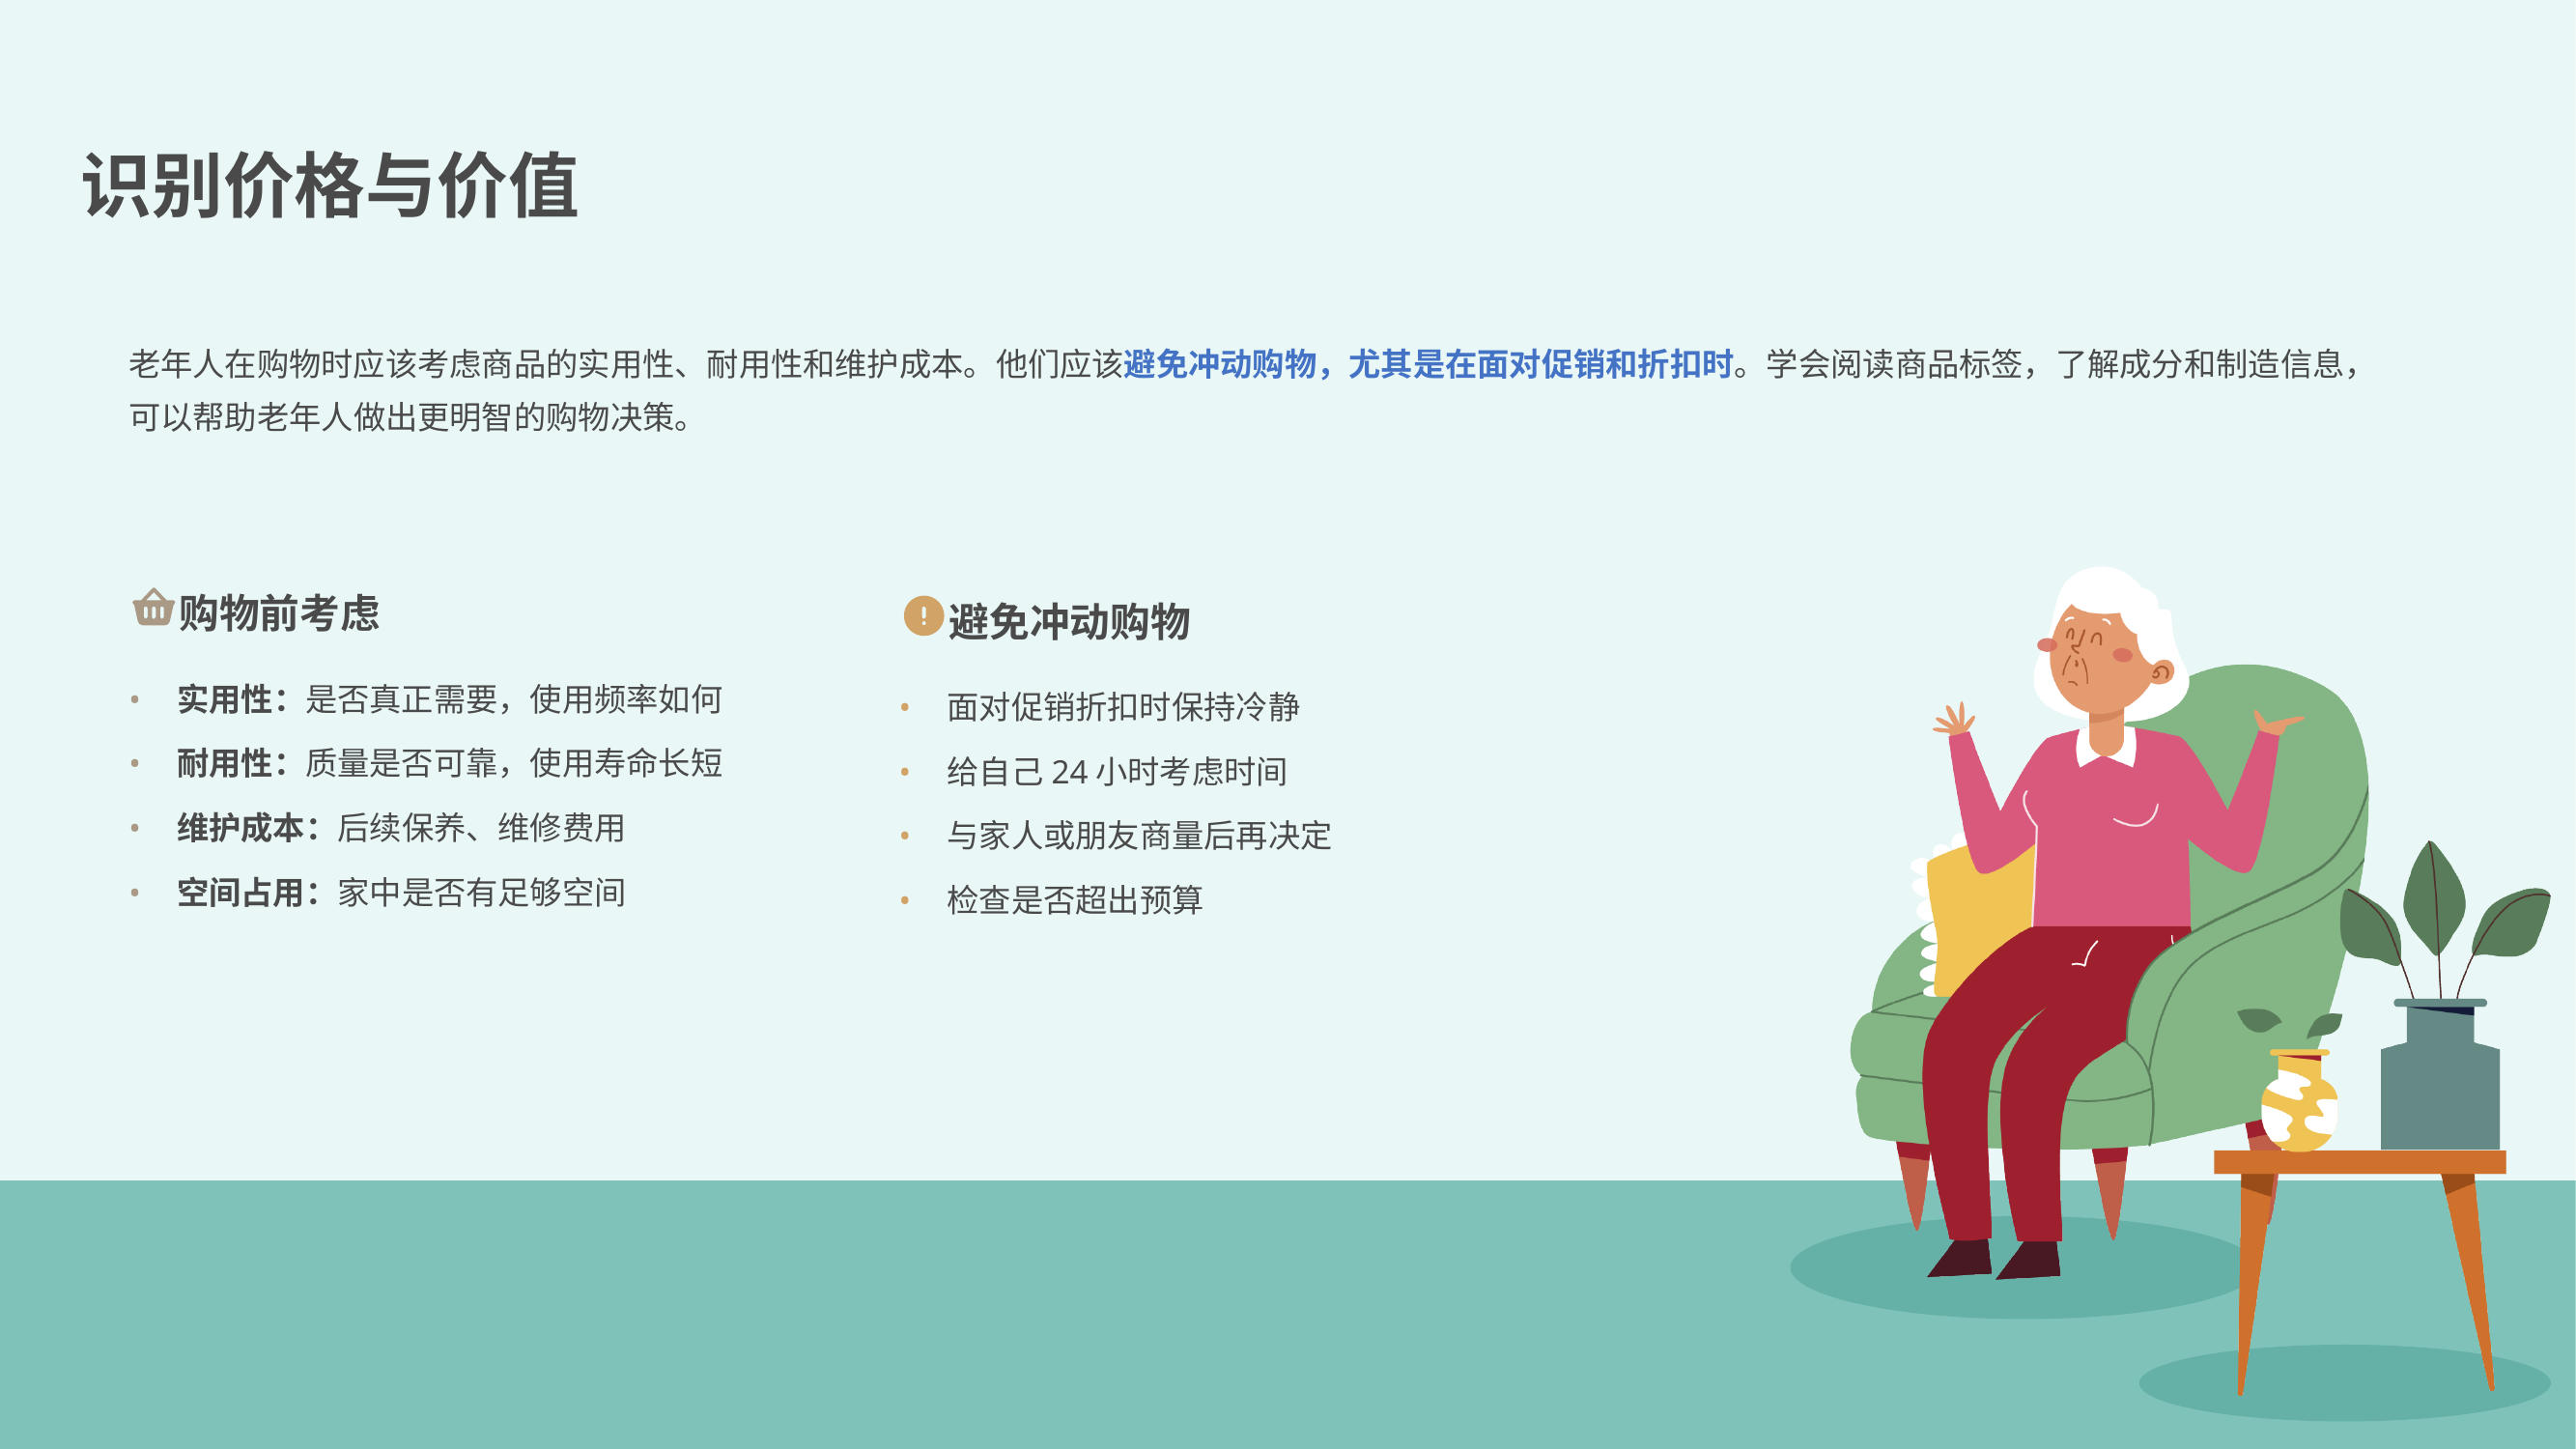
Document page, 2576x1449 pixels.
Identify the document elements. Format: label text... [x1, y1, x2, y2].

text_box 老年人在购物时应该考虑商品的实用性、耐用性和维护成本。他们应该避免冲动购物，尤其是在面对促销和折扣时。学会阅读商品标签，了解成分和制造信息，可以帮助老年人做出更明智的购物决策。 [128, 329, 2383, 435]
text_box 购物前考虑 [179, 579, 1236, 637]
text_box • [898, 805, 947, 854]
text_box • [128, 668, 177, 717]
text_box 空间占用：家中是否有足够空间 [177, 861, 648, 910]
text_box • [128, 797, 177, 845]
text_box • [898, 675, 947, 724]
text_box 实用性：是否真正需要，使用频率如何 [177, 668, 745, 717]
text_box • [128, 861, 177, 910]
text_box 给自己24小时考虑时间 [947, 740, 1289, 789]
text_box • [898, 869, 947, 918]
text_box 耐用性：质量是否可靠，使用寿命长短 [177, 732, 745, 781]
text_box 识别价格与价值 [66, 143, 1355, 236]
text_box [903, 595, 945, 637]
text_box • [898, 740, 947, 789]
text_box • [128, 732, 177, 781]
text_box 避免冲动购物 [948, 587, 2006, 644]
text_box [132, 587, 176, 626]
text_box 面对促销折扣时保持冷静 [947, 675, 1317, 724]
text_box 检查是否超出预算 [947, 869, 1221, 918]
text_box 维护成本：后续保养、维修费用 [177, 797, 648, 845]
picture [1850, 566, 2551, 1396]
text_box 与家人或朋友商量后再决定 [947, 805, 1350, 854]
